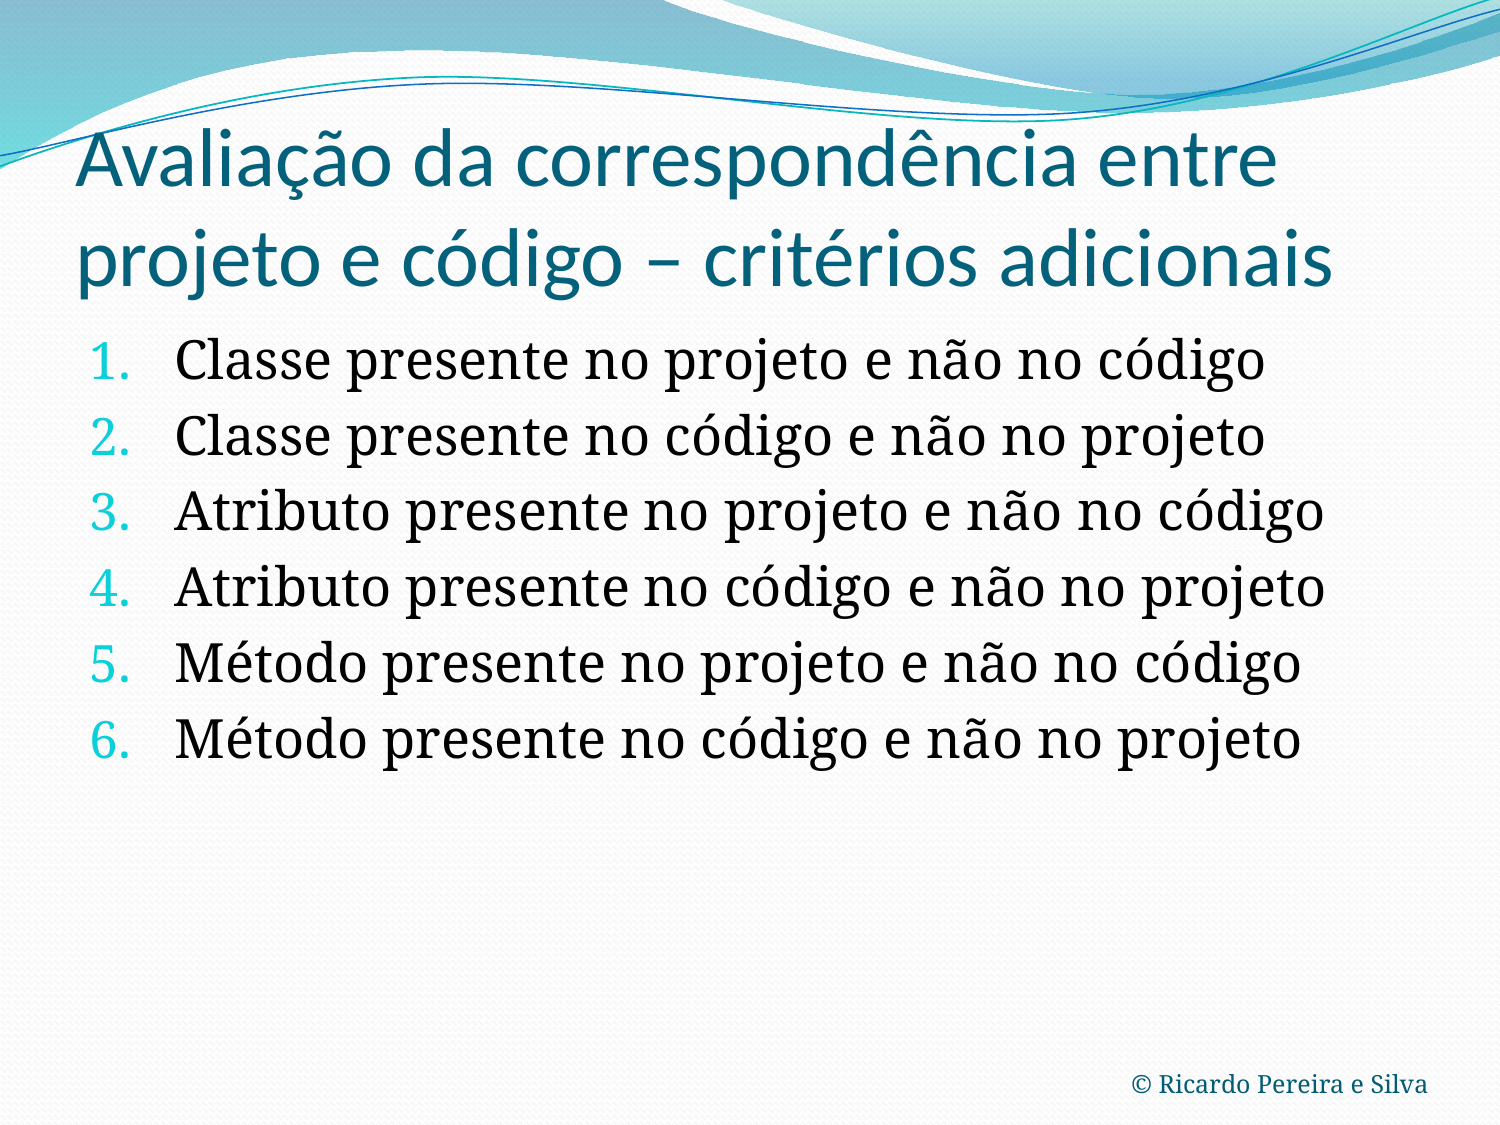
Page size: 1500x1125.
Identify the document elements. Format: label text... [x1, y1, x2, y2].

title Avaliação da correspondência entre projeto e código – critérios adicionais [75, 115, 1425, 303]
list Classe presente no projeto e não no código Classe presente no código e não no projeto Atributo presente no projeto e não no código Atributo presente no código e não no projeto Método presente no projeto e não no código Método presente no código e não no projeto [75, 317, 1425, 1038]
footer © Ricardo Pereira e Silva [1101, 1042, 1429, 1103]
